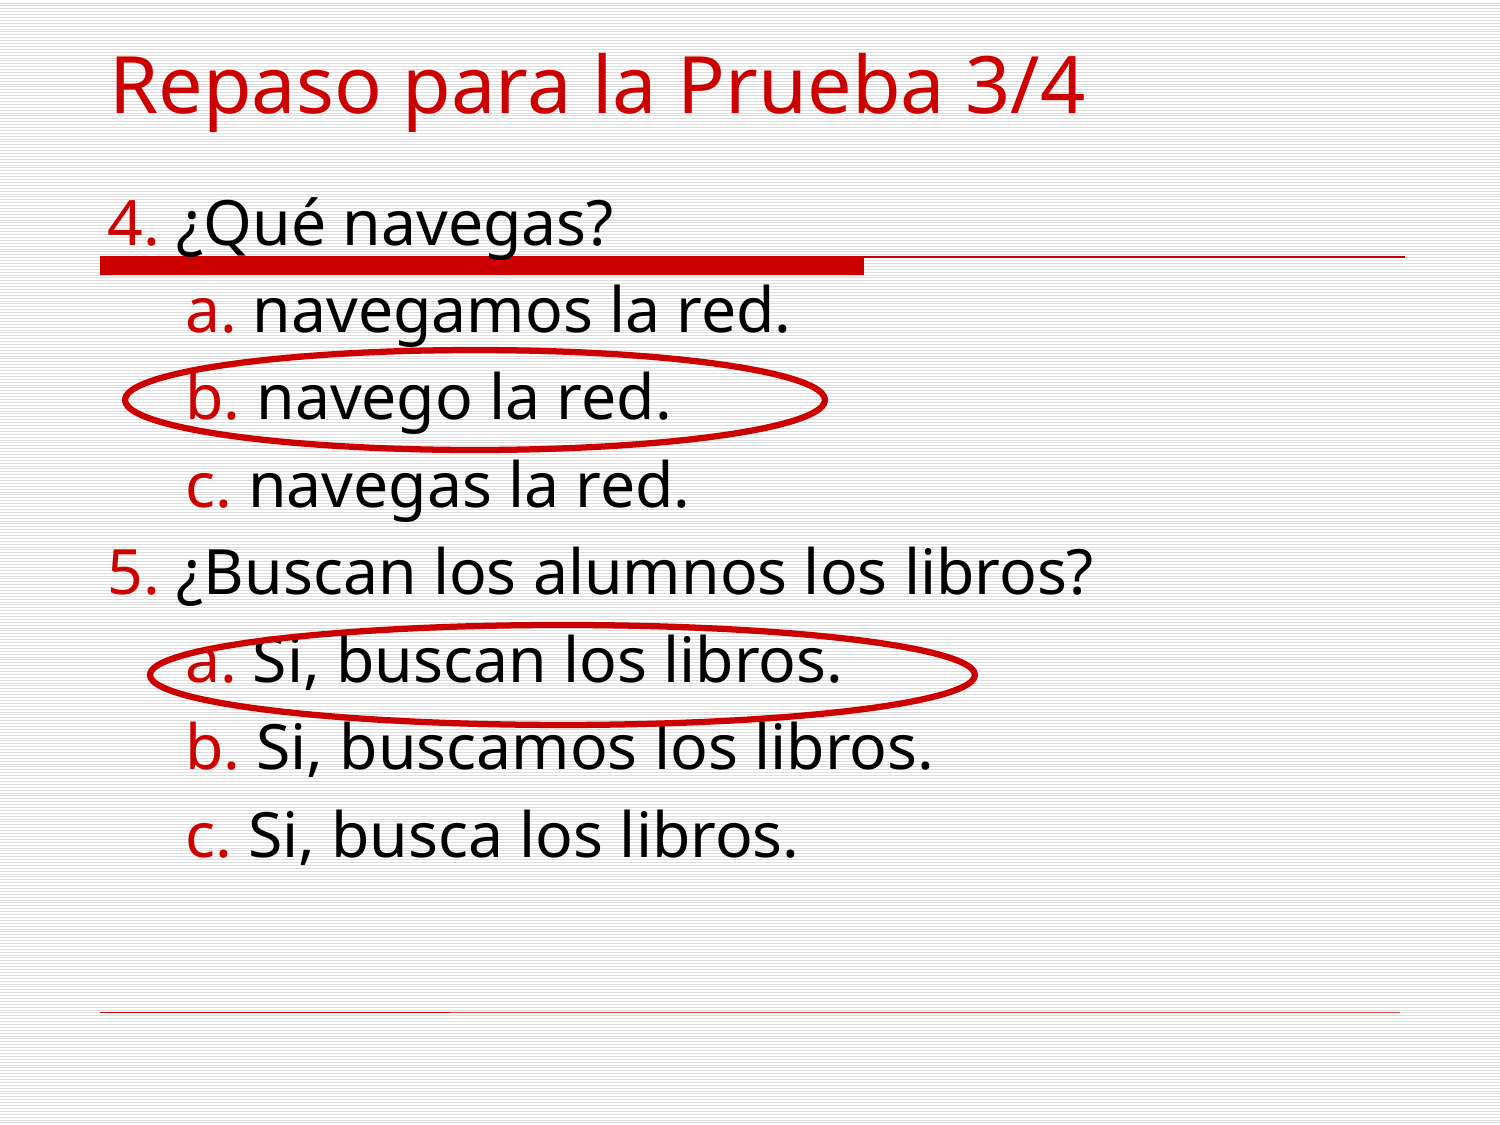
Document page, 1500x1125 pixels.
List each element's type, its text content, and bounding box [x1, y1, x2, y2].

text_box [149, 624, 975, 725]
title Repaso para la Prueba 3/4 [94, 12, 1407, 137]
text_box [125, 350, 826, 451]
list 4. ¿Qué navegas? a. navegamos la red. b. navego la red. c. navegas la red. 5. ¿Buscan los alumnos los libros? a. Si, buscan los libros. b. Si, buscamos los libros. c. Si, busca los libros. [92, 174, 1406, 1013]
